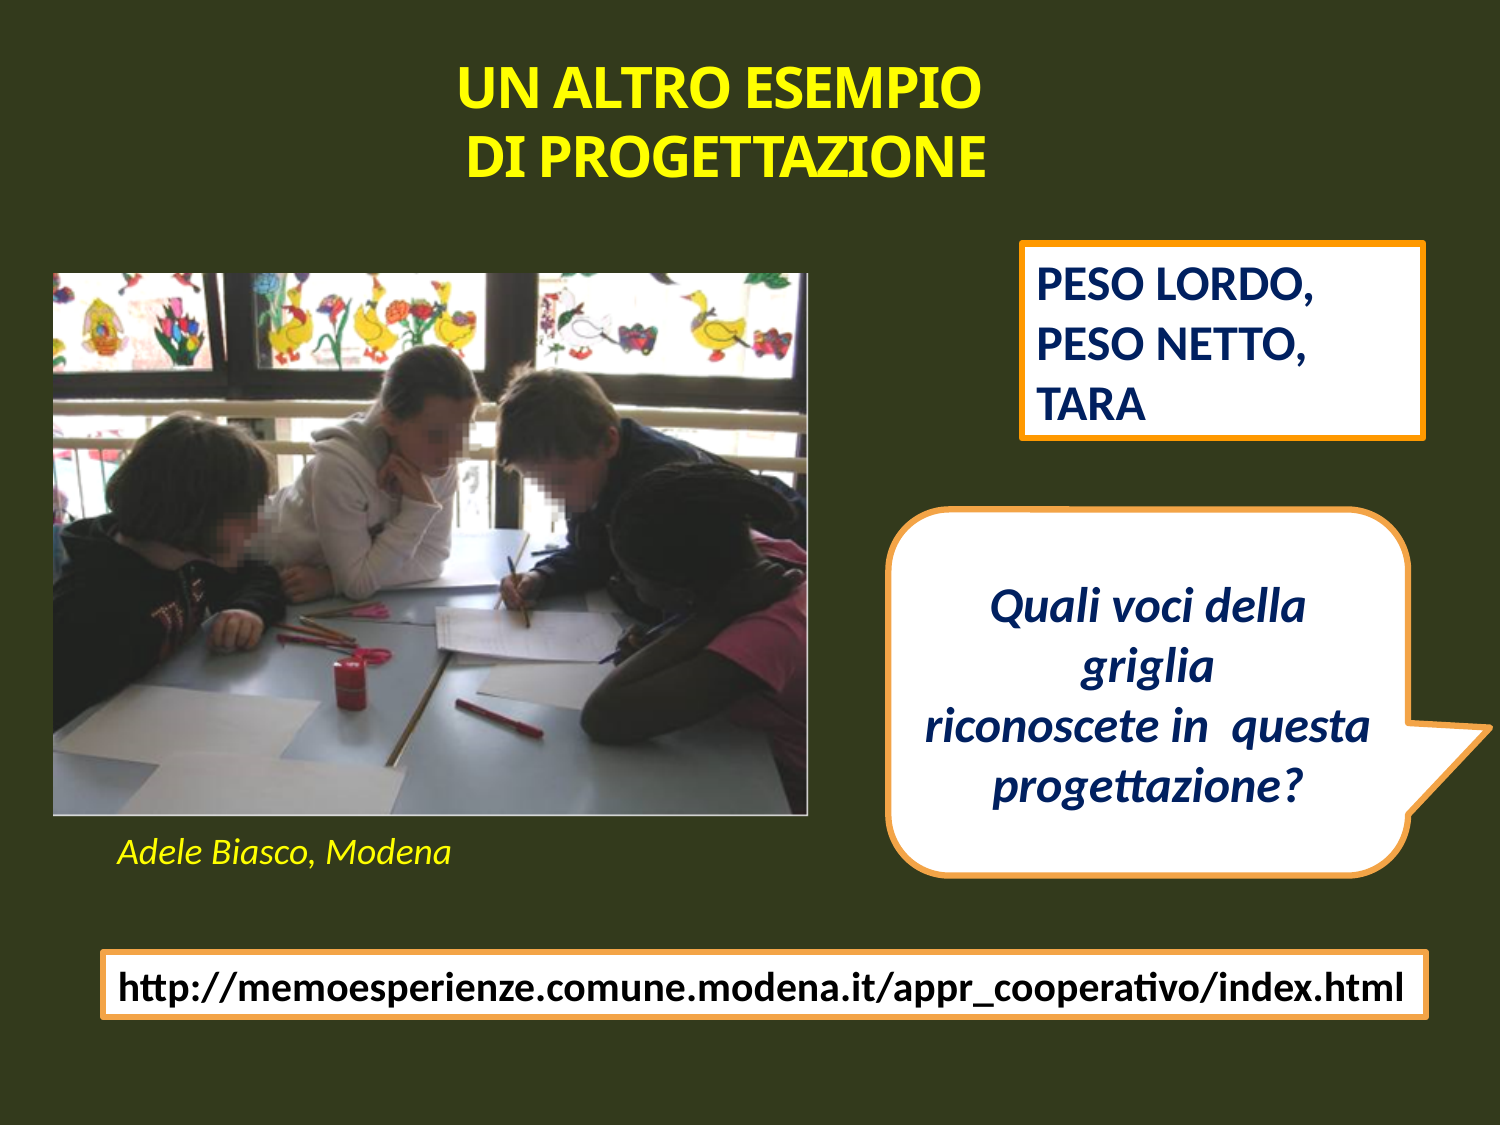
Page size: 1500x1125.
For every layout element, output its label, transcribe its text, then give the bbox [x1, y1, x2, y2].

text_box Adele Biasco, Modena [102, 828, 468, 880]
text_box Quali voci della griglia riconoscete in questa progettazione? [885, 506, 1493, 879]
text_box http://memoesperienze.comune.modena.it/appr_cooperativo/index.html [100, 949, 1429, 1020]
picture [53, 273, 810, 818]
text_box PESO LORDO, PESO NETTO, TARA [1019, 240, 1426, 441]
title UN ALTRO ESEMPIO DI PROGETTAZIONE [76, 42, 1377, 197]
